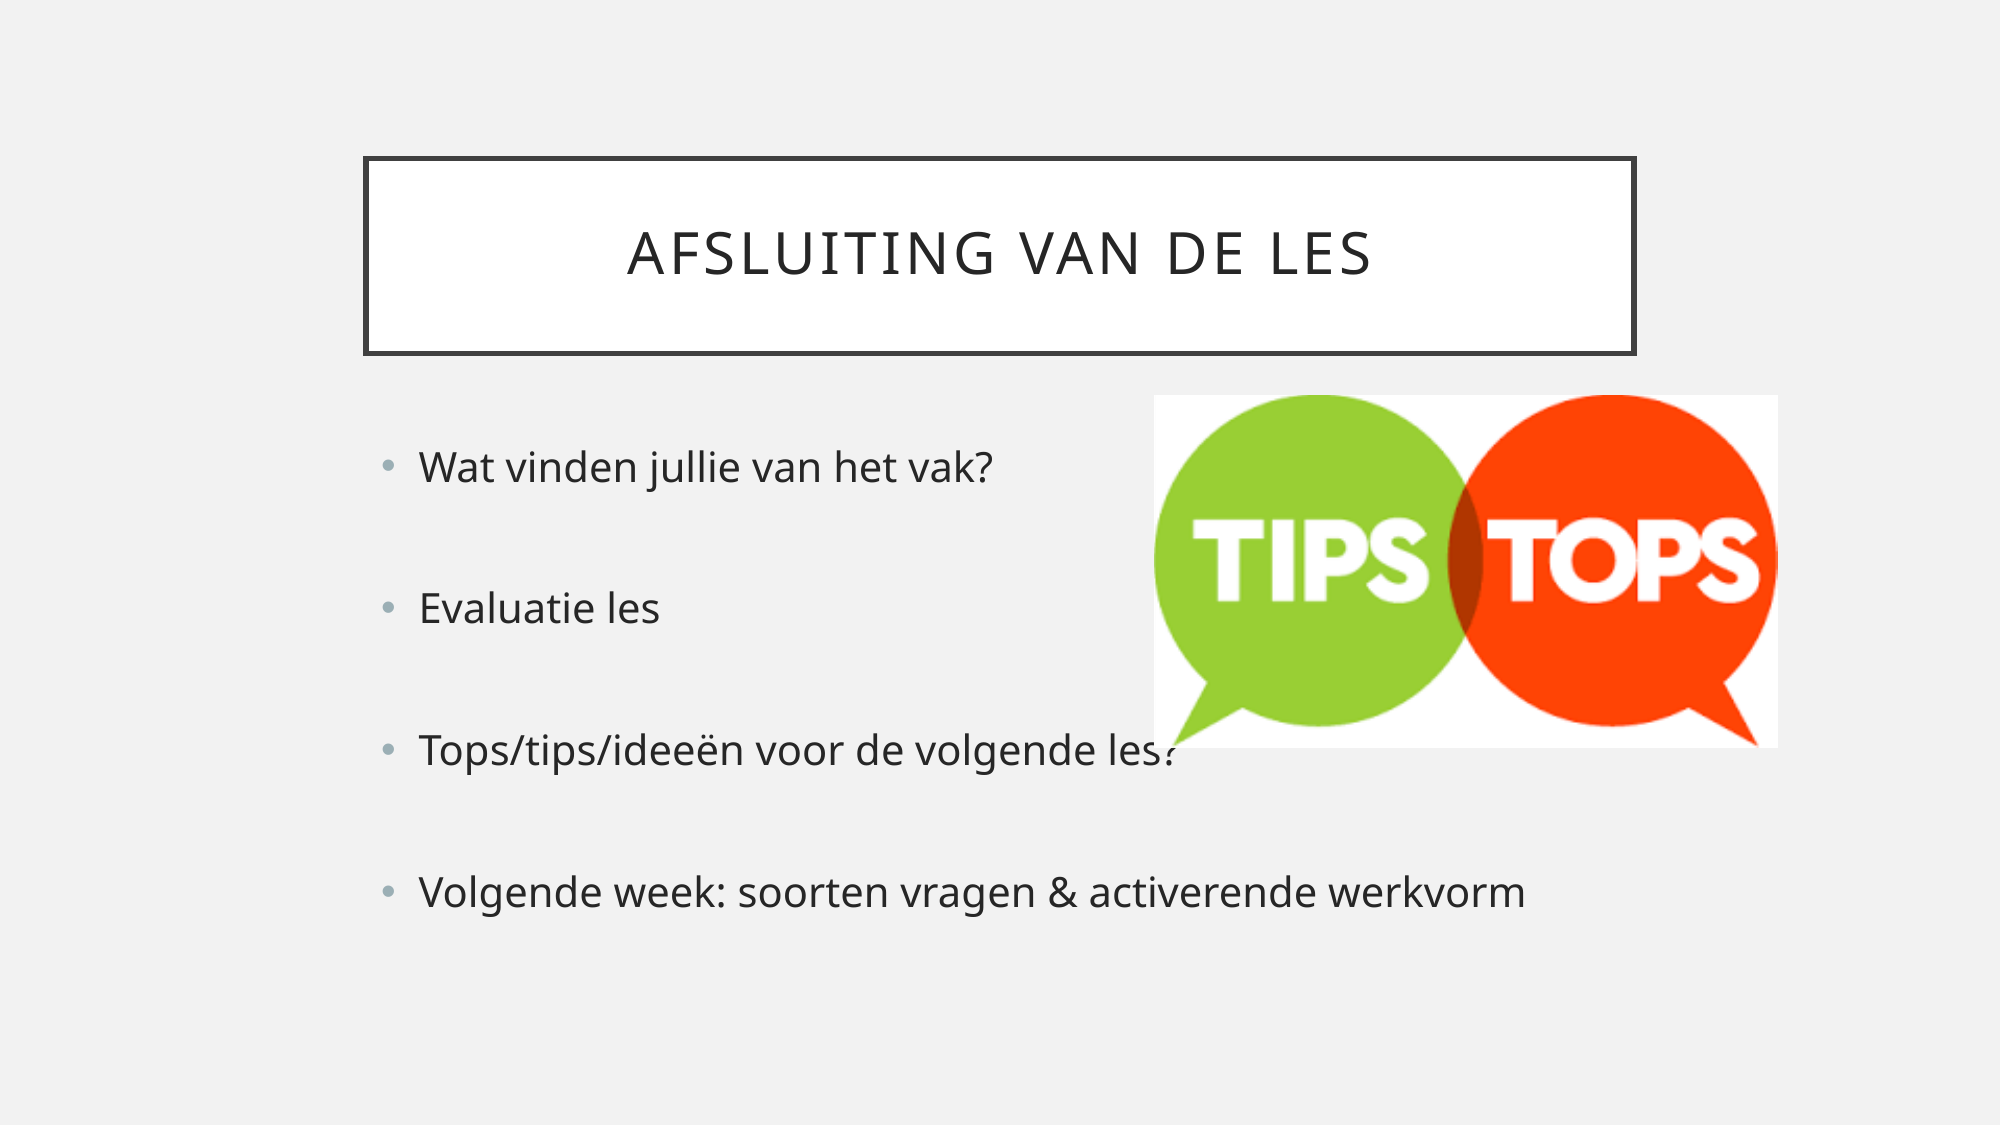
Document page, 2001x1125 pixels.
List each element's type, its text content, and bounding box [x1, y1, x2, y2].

list Wat vinden jullie van het vak? Evaluatie les Tops/tips/ideeën voor de volgende les? Volgende week: soorten vragen & activerende werkvorm [366, 432, 1634, 942]
picture [1154, 395, 1778, 749]
title Afsluiting van de les [363, 156, 1637, 356]
